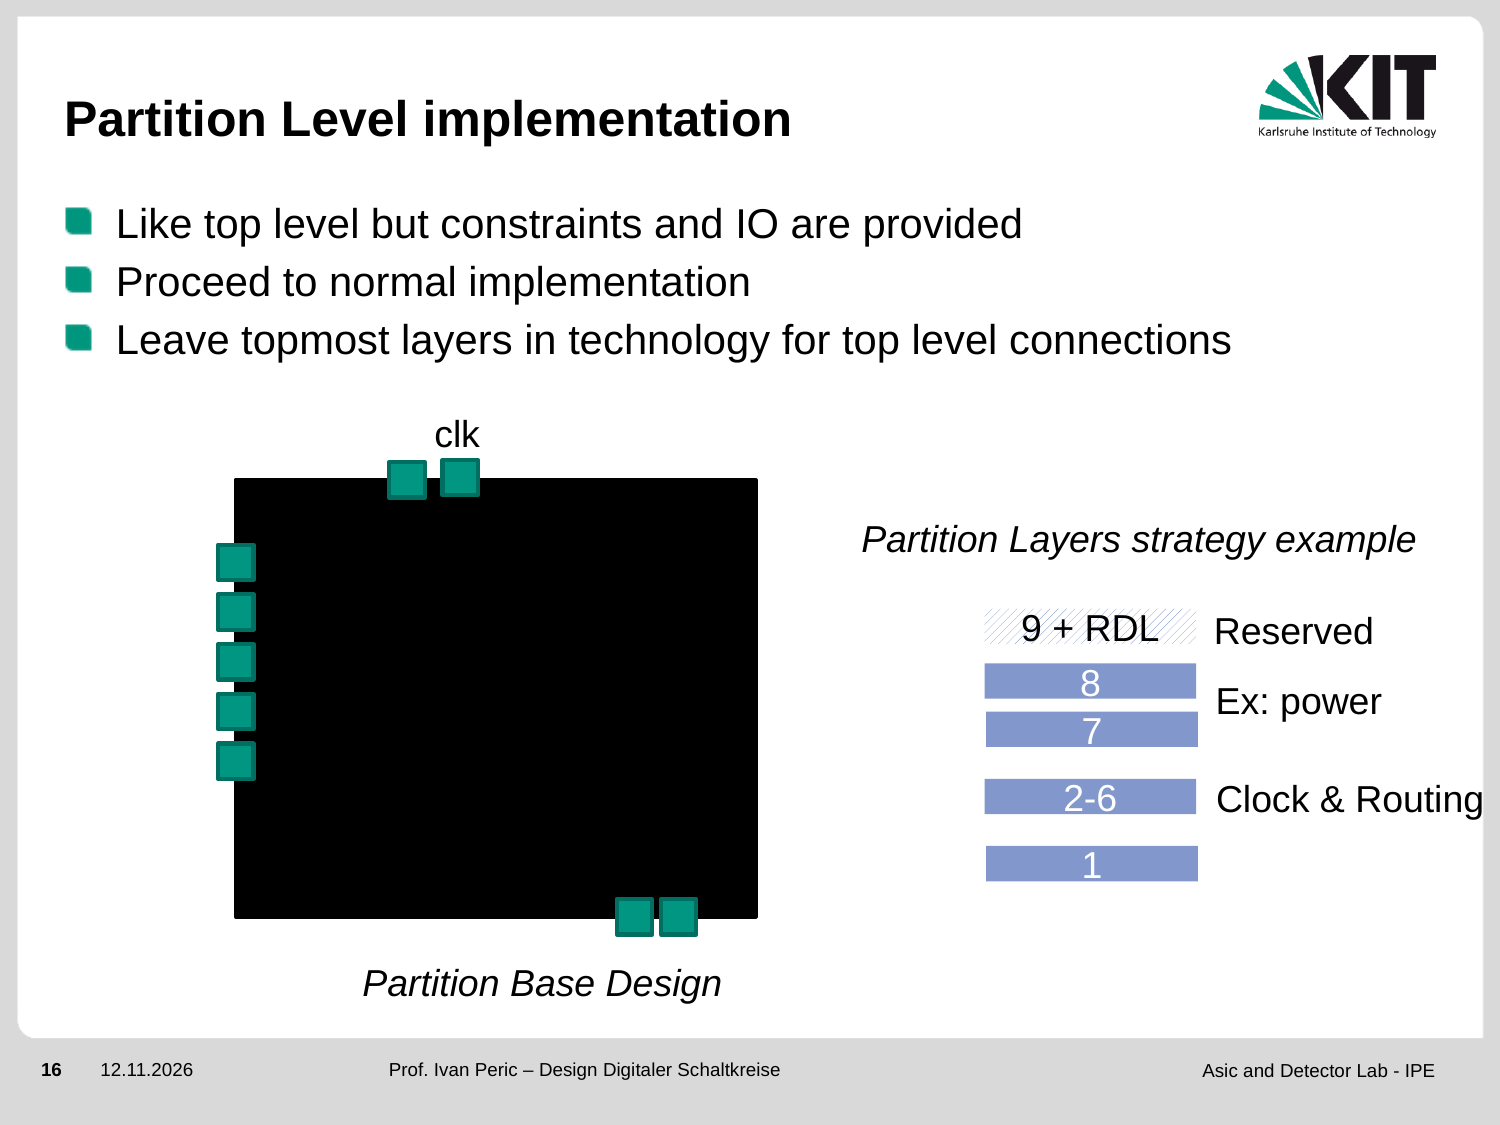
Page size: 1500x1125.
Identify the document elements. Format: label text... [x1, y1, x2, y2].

text_box 1 [984, 844, 1200, 883]
text_box 7 [984, 709, 1200, 749]
text_box 8 [982, 661, 1198, 701]
picture [0, 0, 1500, 1125]
text_box [615, 897, 654, 937]
text_box [387, 460, 427, 500]
text_box [216, 592, 256, 632]
text_box [216, 692, 256, 731]
text_box [216, 642, 256, 682]
text_box [440, 463, 480, 497]
text_box Partition Base Design [347, 951, 738, 1011]
text_box 9 + RDL [982, 607, 1198, 646]
text_box [234, 478, 758, 919]
text_box 2-6 [982, 777, 1198, 816]
list Like top level but constraints and IO are provided Proceed to normal implementation Leave topmost layers in technology for top level connections [64, 196, 1436, 1000]
title Partition Level implementation [64, 54, 1198, 147]
text_box [659, 897, 698, 937]
text_box Ex: power [1200, 669, 1397, 730]
text_box [216, 543, 256, 582]
text_box Clock & Routing [1201, 767, 1500, 828]
text_box Reserved [1199, 599, 1389, 660]
text_box clk [419, 402, 496, 463]
text_box [216, 741, 256, 781]
text_box Partition Layers strategy example [846, 507, 1432, 567]
